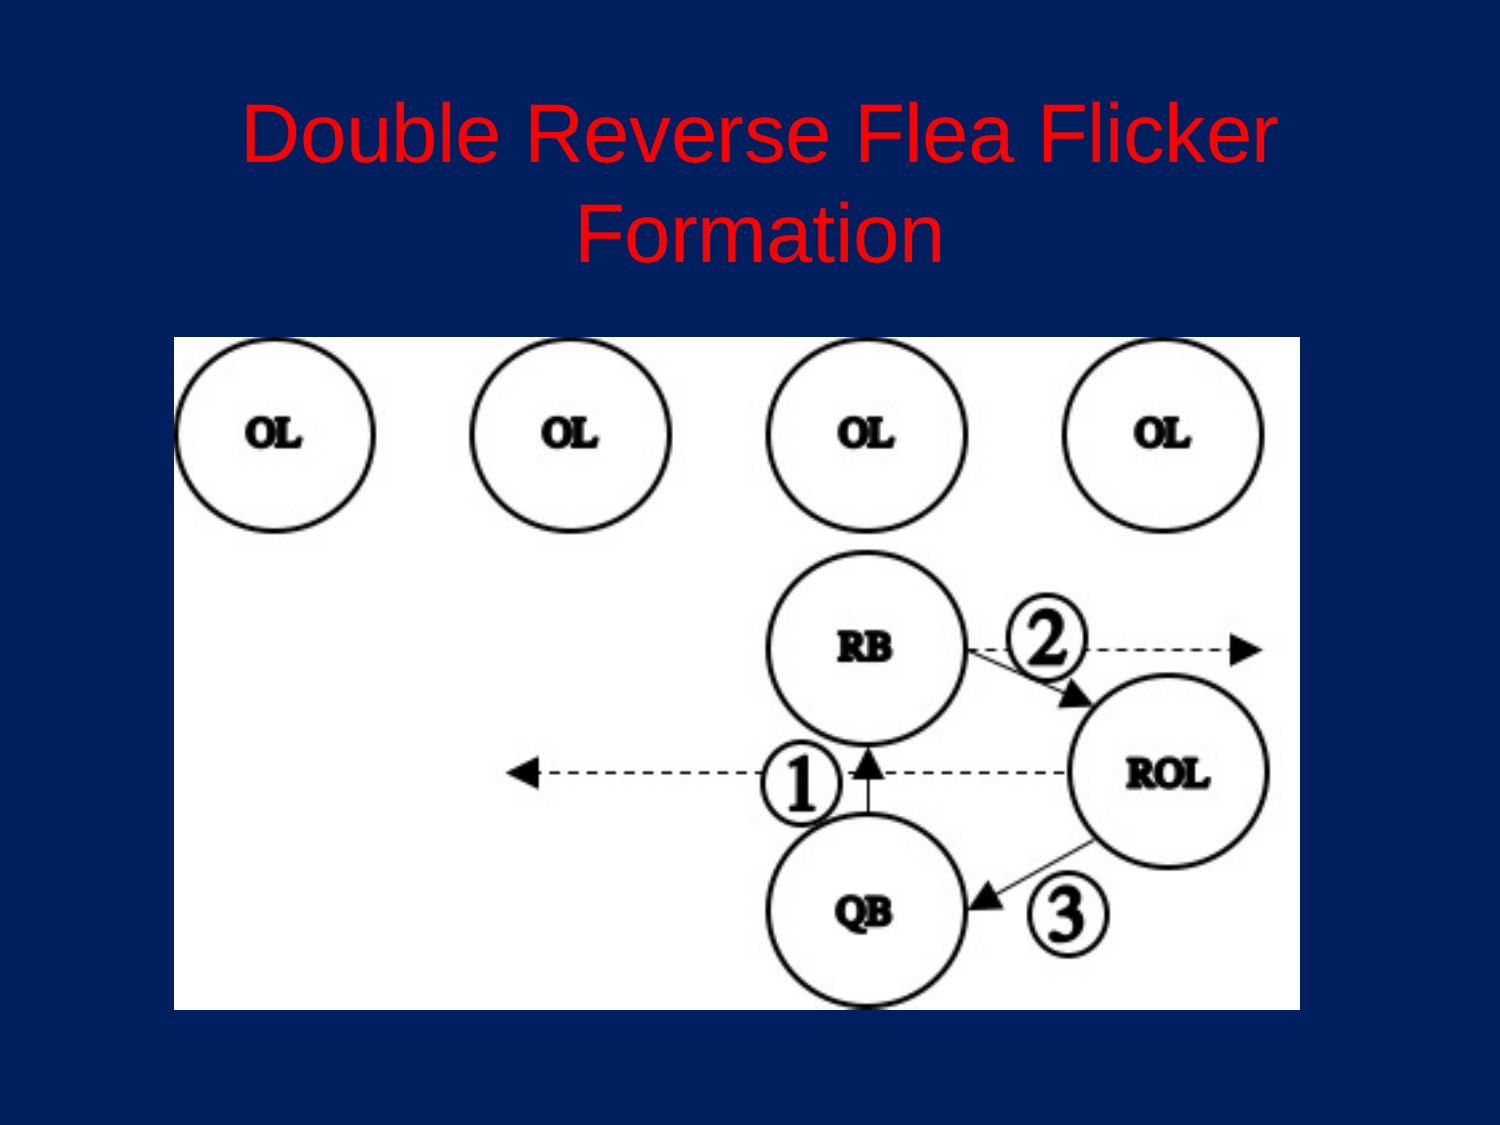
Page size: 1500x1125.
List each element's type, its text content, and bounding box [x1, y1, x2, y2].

title Double Reverse Flea Flicker Formation [44, 53, 1456, 279]
picture [174, 337, 1301, 1010]
